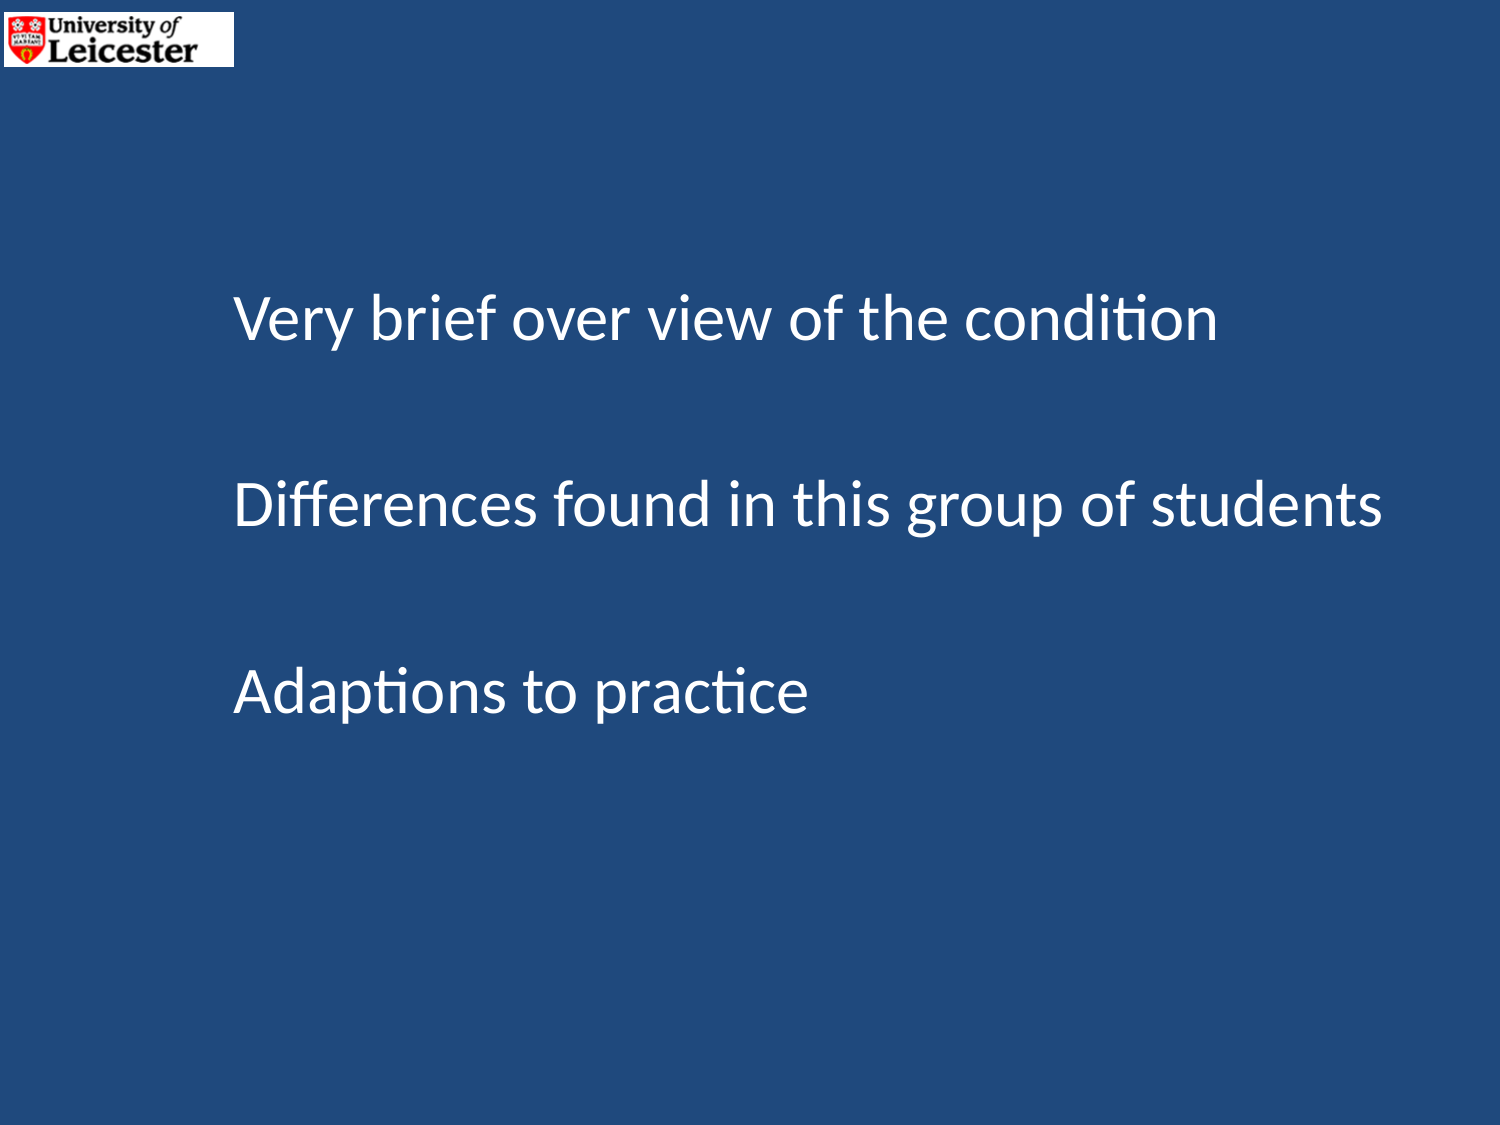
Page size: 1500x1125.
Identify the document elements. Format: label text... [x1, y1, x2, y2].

list Very brief over view of the condition Differences found in this group of students Adaptions to practice [218, 172, 1425, 1005]
picture [4, 12, 234, 67]
